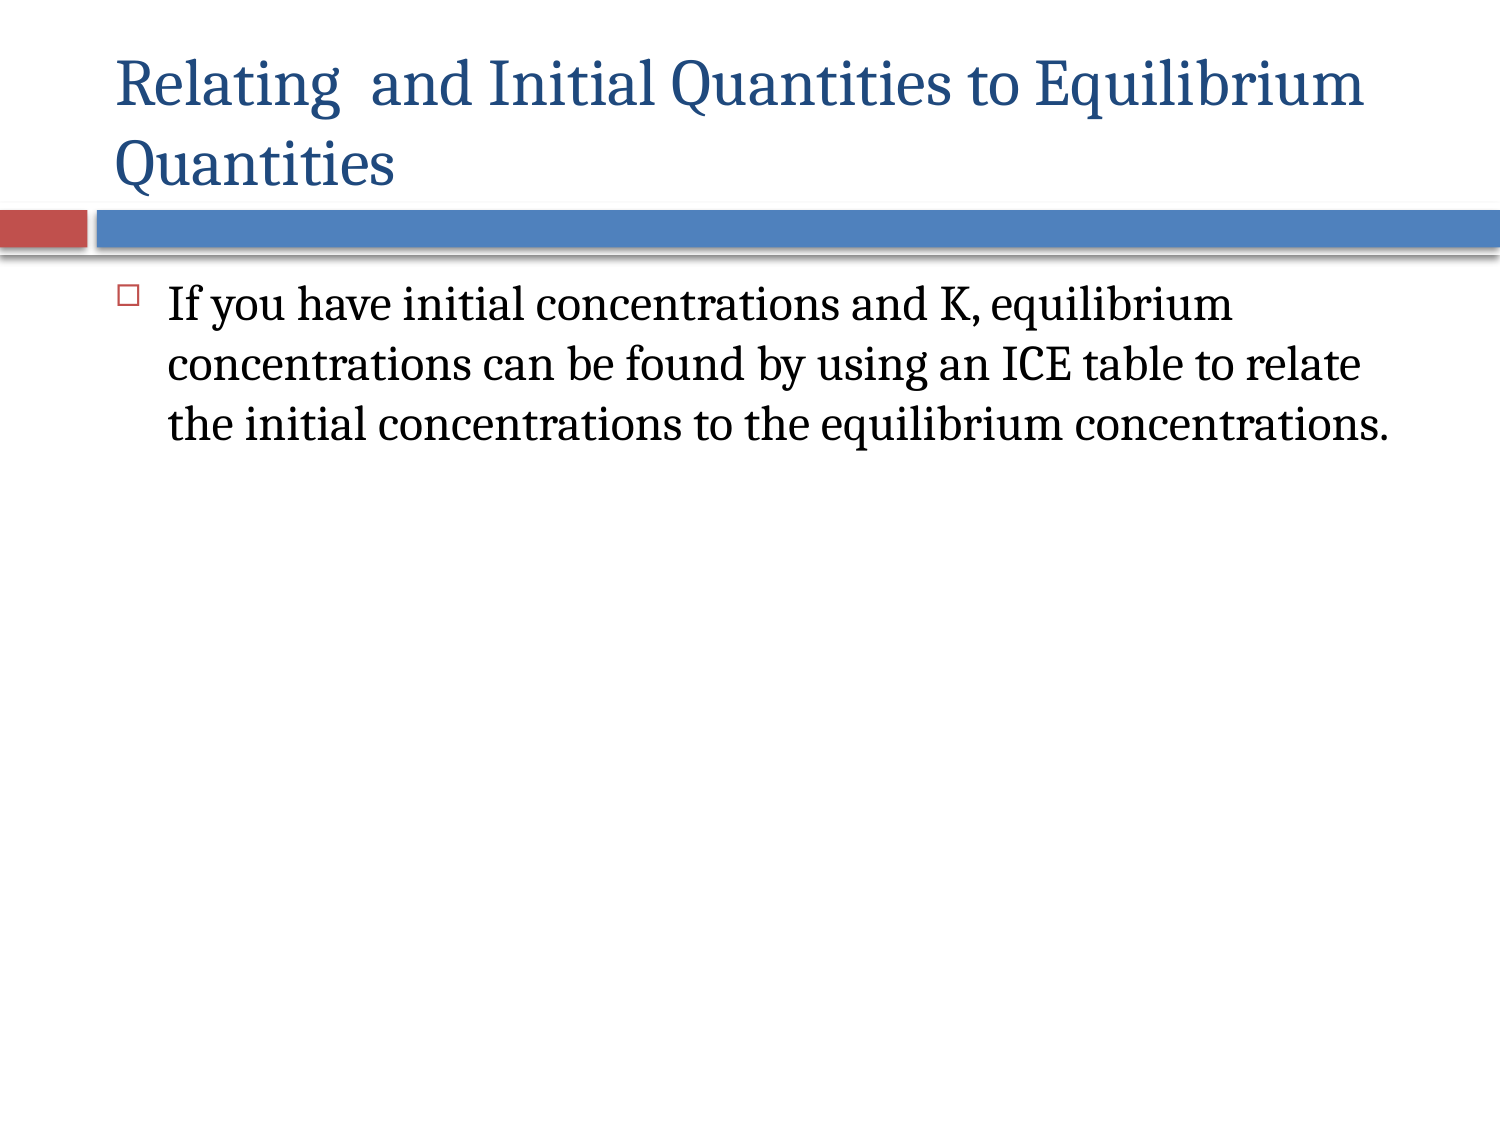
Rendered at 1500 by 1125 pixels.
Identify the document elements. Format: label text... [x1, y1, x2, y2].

list If you have initial concentrations and K, equilibrium concentrations can be found by using an ICE table to relate the initial concentrations to the equilibrium concentrations. [100, 262, 1438, 1000]
